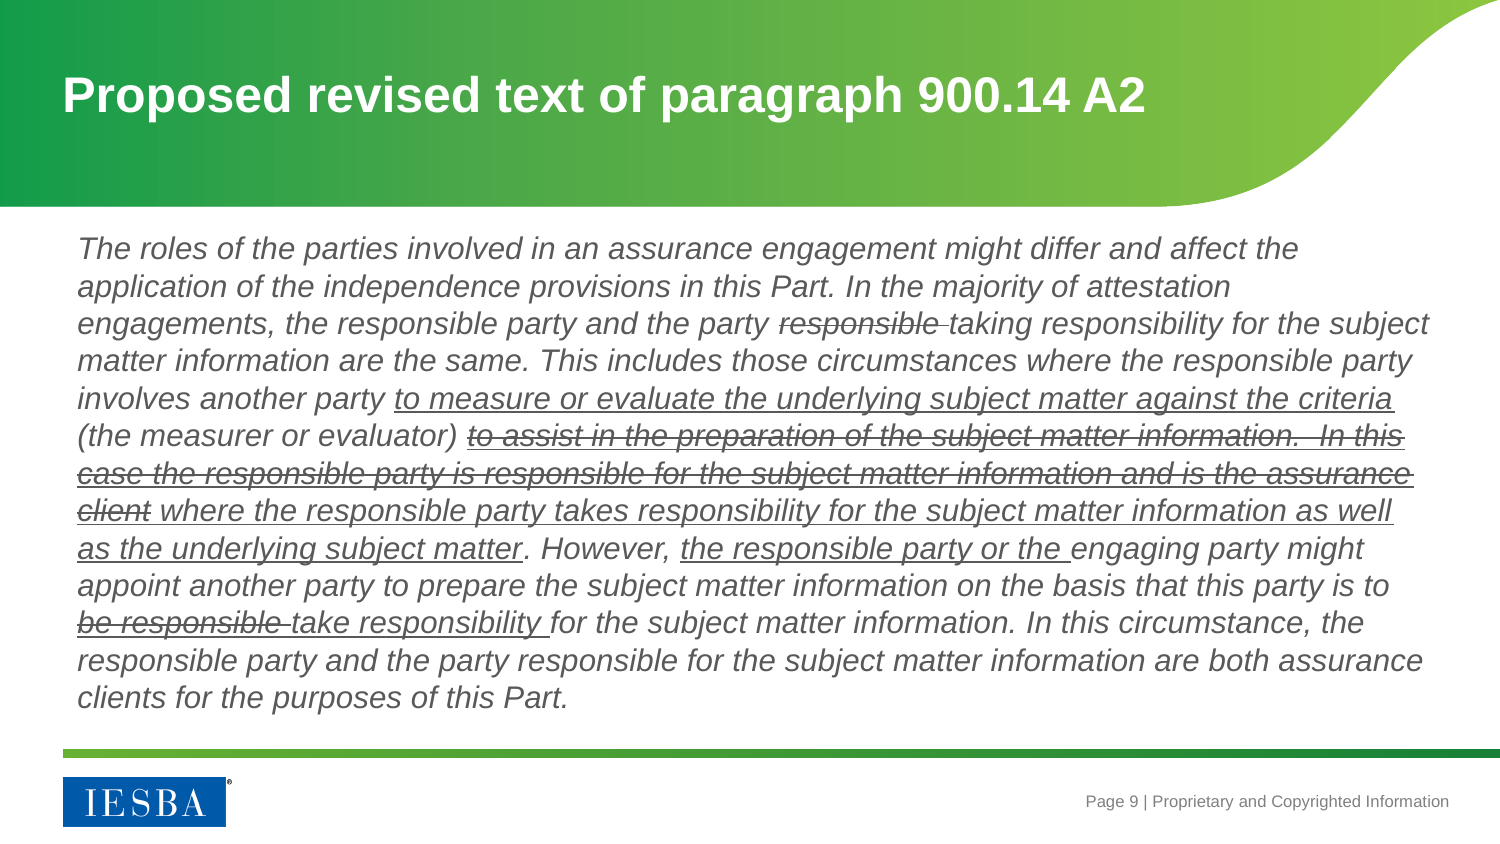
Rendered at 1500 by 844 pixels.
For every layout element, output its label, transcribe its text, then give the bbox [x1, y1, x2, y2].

picture [0, 0, 1500, 207]
title Proposed revised text of paragraph 900.14 A2 [62, 59, 1300, 125]
picture [63, 777, 232, 827]
list The roles of the parties involved in an assurance engagement might differ and affect the application of the independence provisions in this Part. In the majority of attestation engagements, the responsible party and the party responsible taking responsibility for the subject matter information are the same. This includes those circumstances where the responsible party involves another party to measure or evaluate the underlying subject matter against the criteria (the measurer or evaluator) to assist in the preparation of the subject matter information. In this case the responsible party is responsible for the subject matter information and is the assurance client where the responsible party takes responsibility for the subject matter information as well as the underlying subject matter. However, the responsible party or the engaging party might appoint another party to prepare the subject matter information on the basis that this party is to be responsible take responsibility for the subject matter information. In this circumstance, the responsible party and the party responsible for the subject matter information are both assurance clients for the purposes of this Part. [62, 220, 1450, 724]
